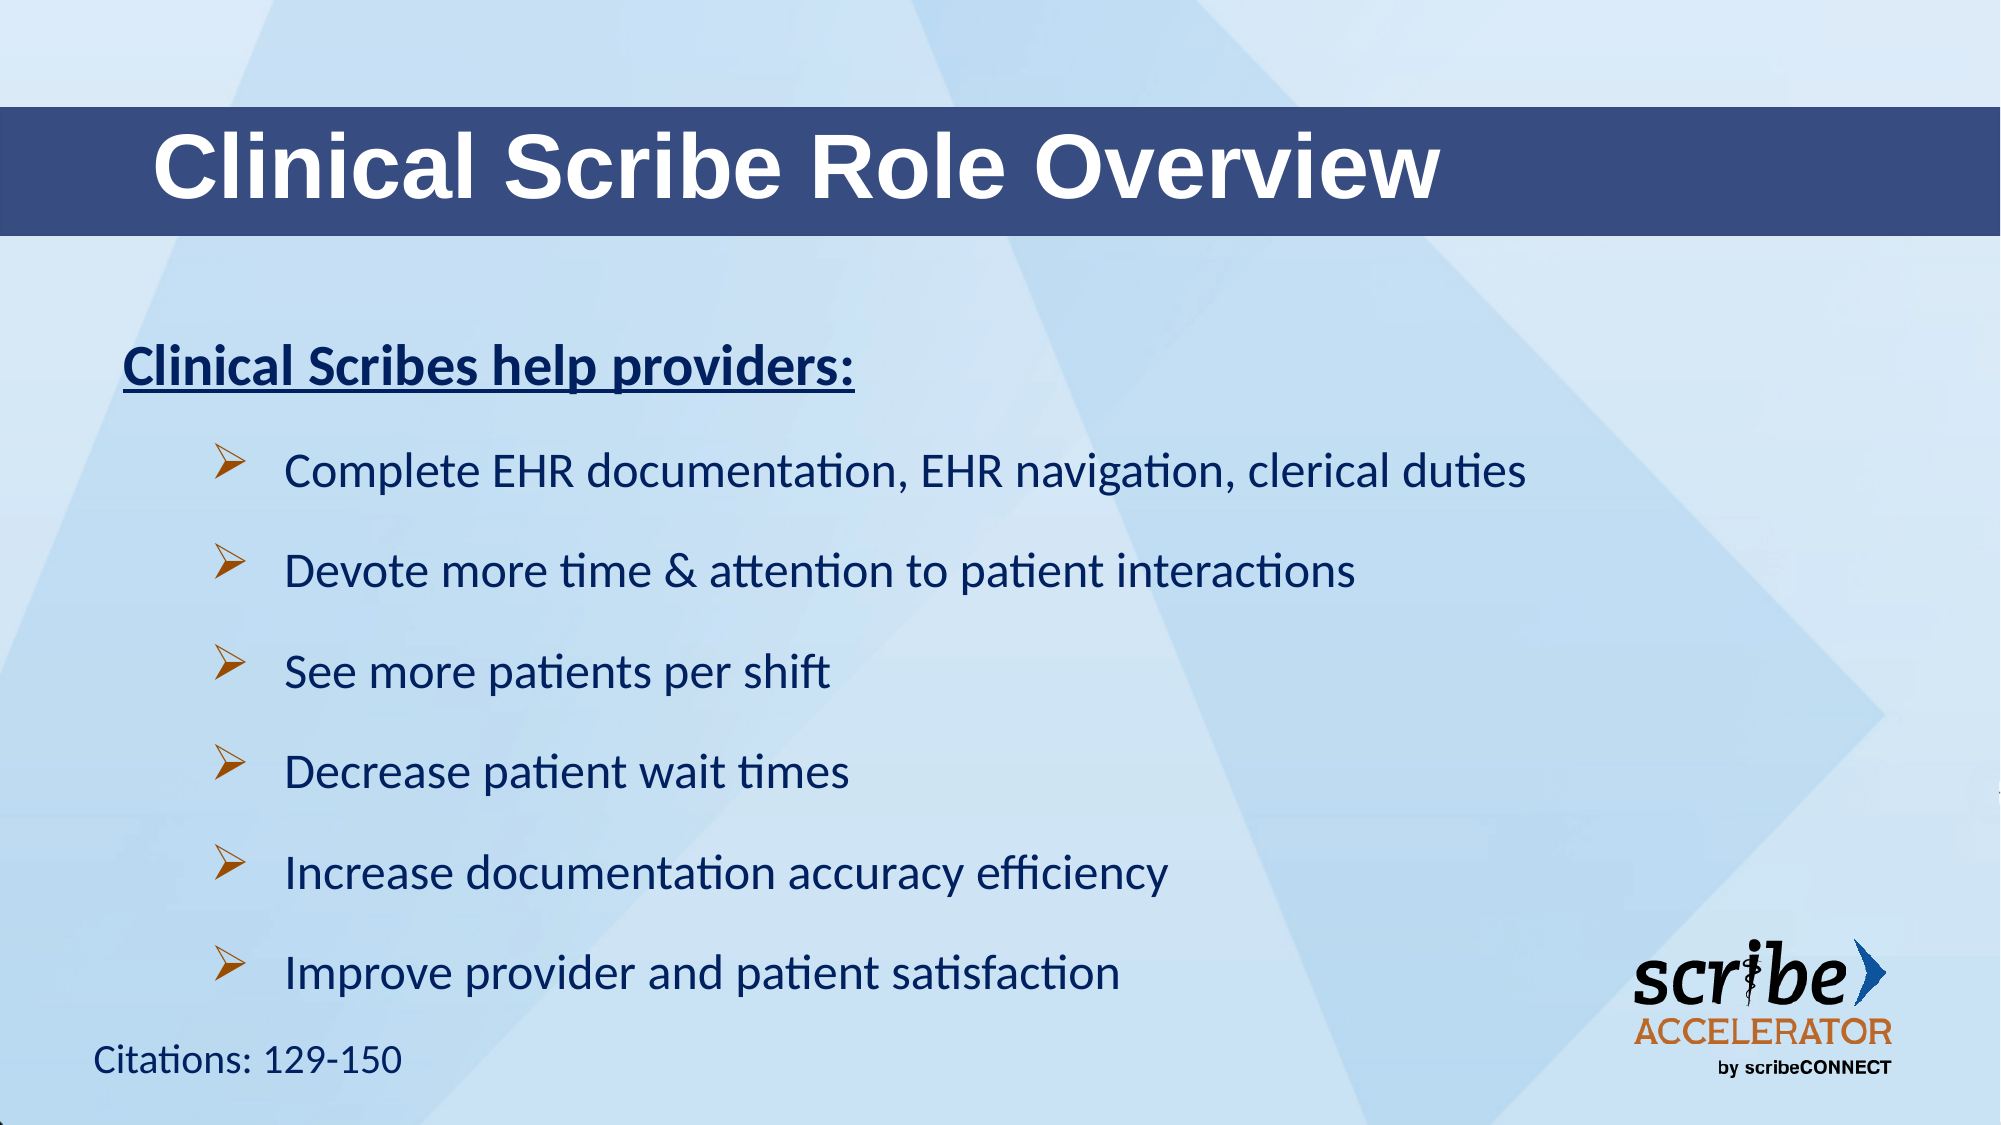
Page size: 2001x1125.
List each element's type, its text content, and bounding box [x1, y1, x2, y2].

text_box [1759, 956, 2000, 1125]
list Clinical Scribes help providers: Complete EHR documentation, EHR navigation, clerical duties Devote more time & attention to patient interactions See more patients per shift Decrease patient wait times Increase documentation accuracy efficiency Improve provider and patient satisfaction [108, 277, 1863, 1036]
picture [0, 236, 2001, 1125]
title Clinical Scribe Role Overview [137, 59, 1863, 277]
text_box Citations: 129-150 [78, 1024, 418, 1089]
picture [0, 0, 2001, 107]
